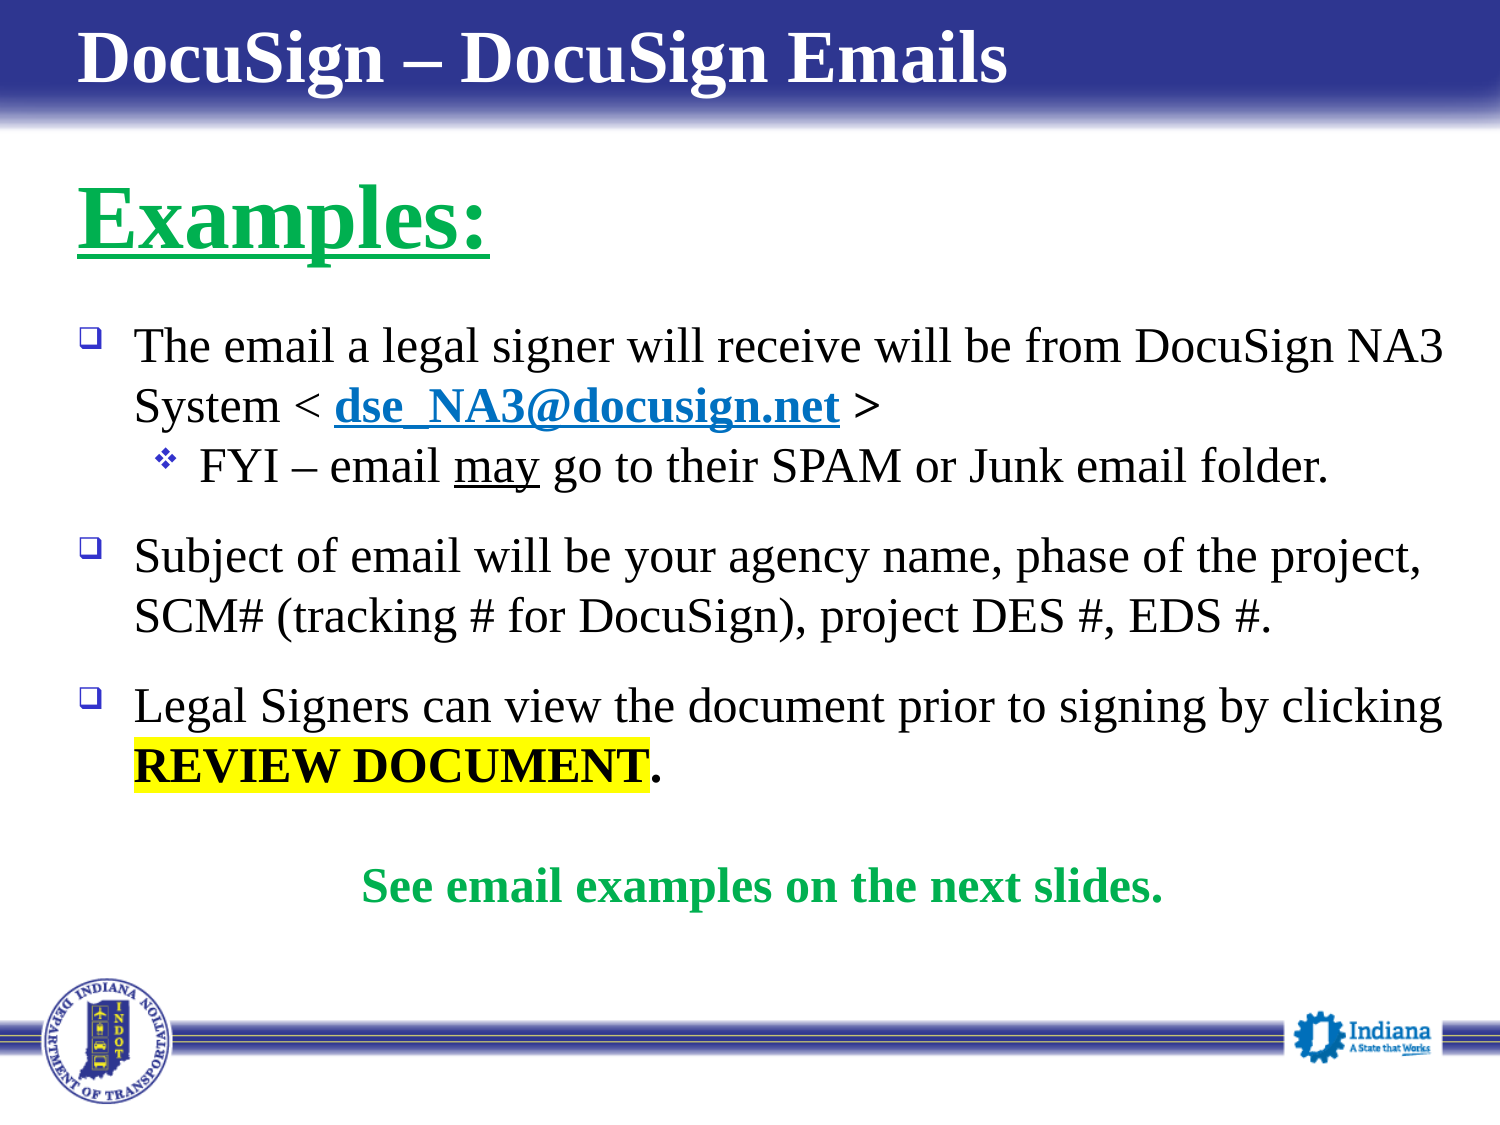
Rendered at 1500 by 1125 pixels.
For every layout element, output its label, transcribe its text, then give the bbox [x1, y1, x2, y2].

title DocuSign ‒ DocuSign Emails [62, 0, 1438, 148]
list Examples: The email a legal signer will receive will be from DocuSign NA3 System < dse_NA3@docusign.net > FYI – email may go to their SPAM or Junk email folder. Subject of email will be your agency name, phase of the project, SCM# (tracking # for DocuSign), project DES #, EDS #. Legal Signers can view the document prior to signing by clicking REVIEW DOCUMENT. See email examples on the next slides. [62, 149, 1463, 1013]
picture [0, 945, 1500, 1125]
picture [0, 0, 1500, 263]
